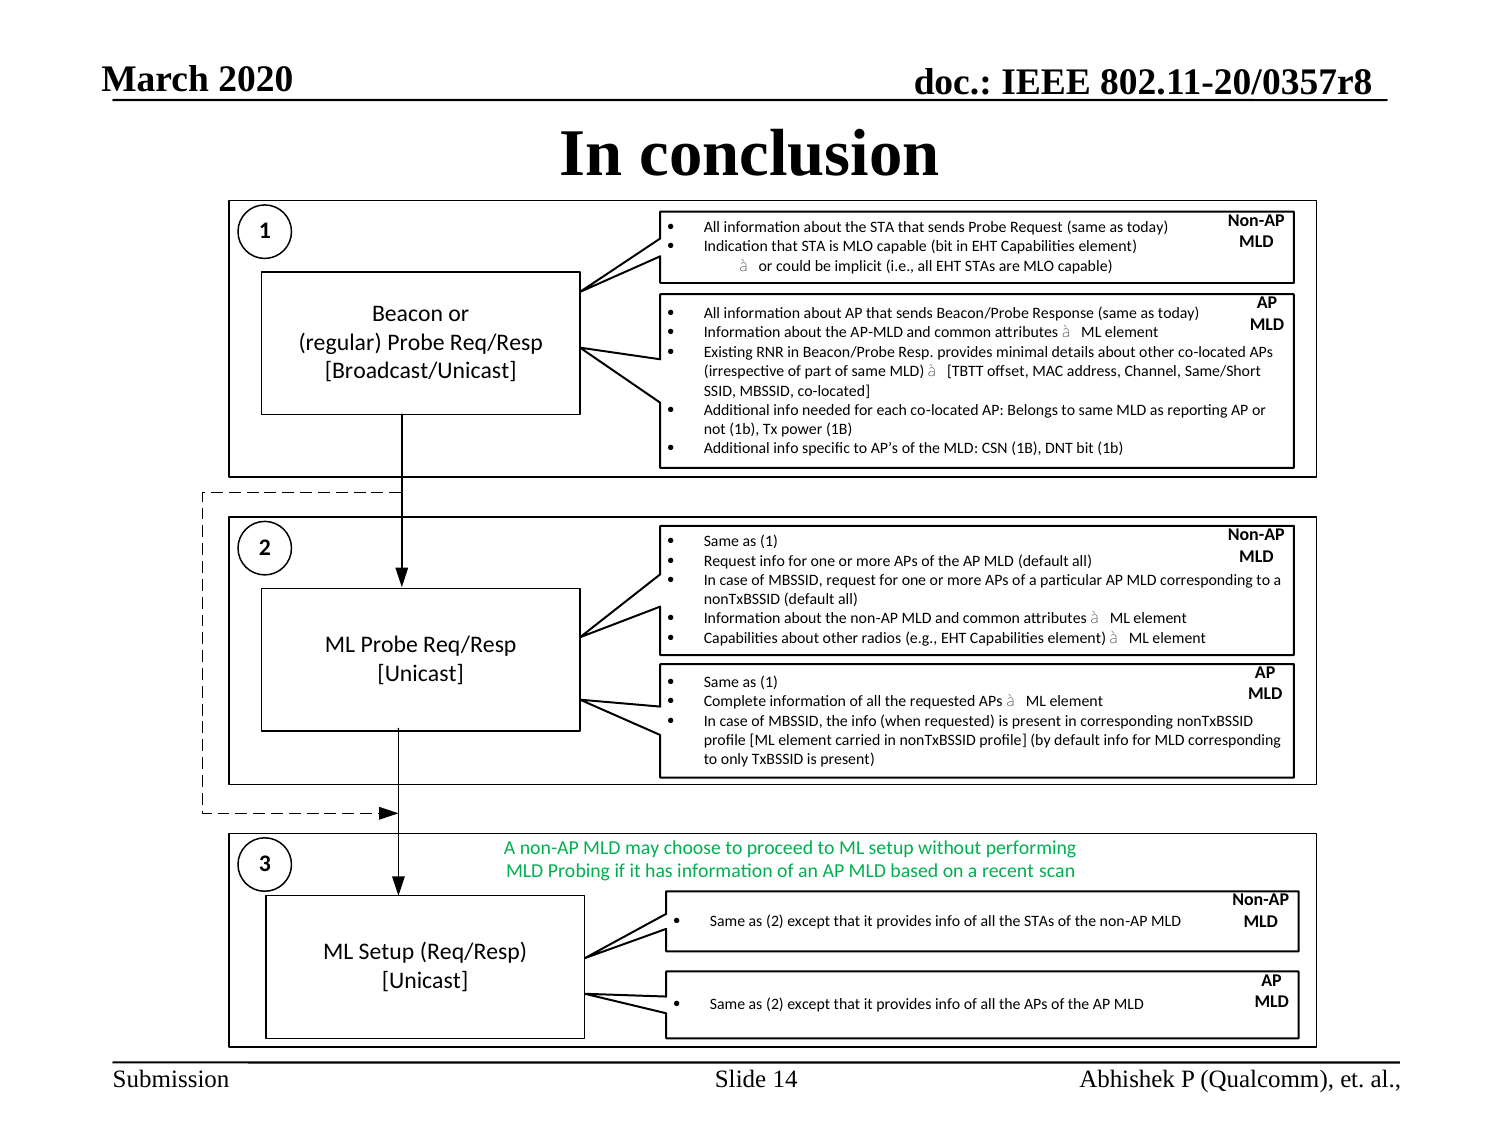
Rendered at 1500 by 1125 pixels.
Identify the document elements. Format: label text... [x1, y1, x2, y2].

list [179, 196, 1321, 1052]
title In conclusion [112, 112, 1388, 185]
slide_number Slide 14 [712, 1061, 801, 1093]
footer Abhishek P (Qualcomm), et. al., [949, 1061, 1402, 1093]
